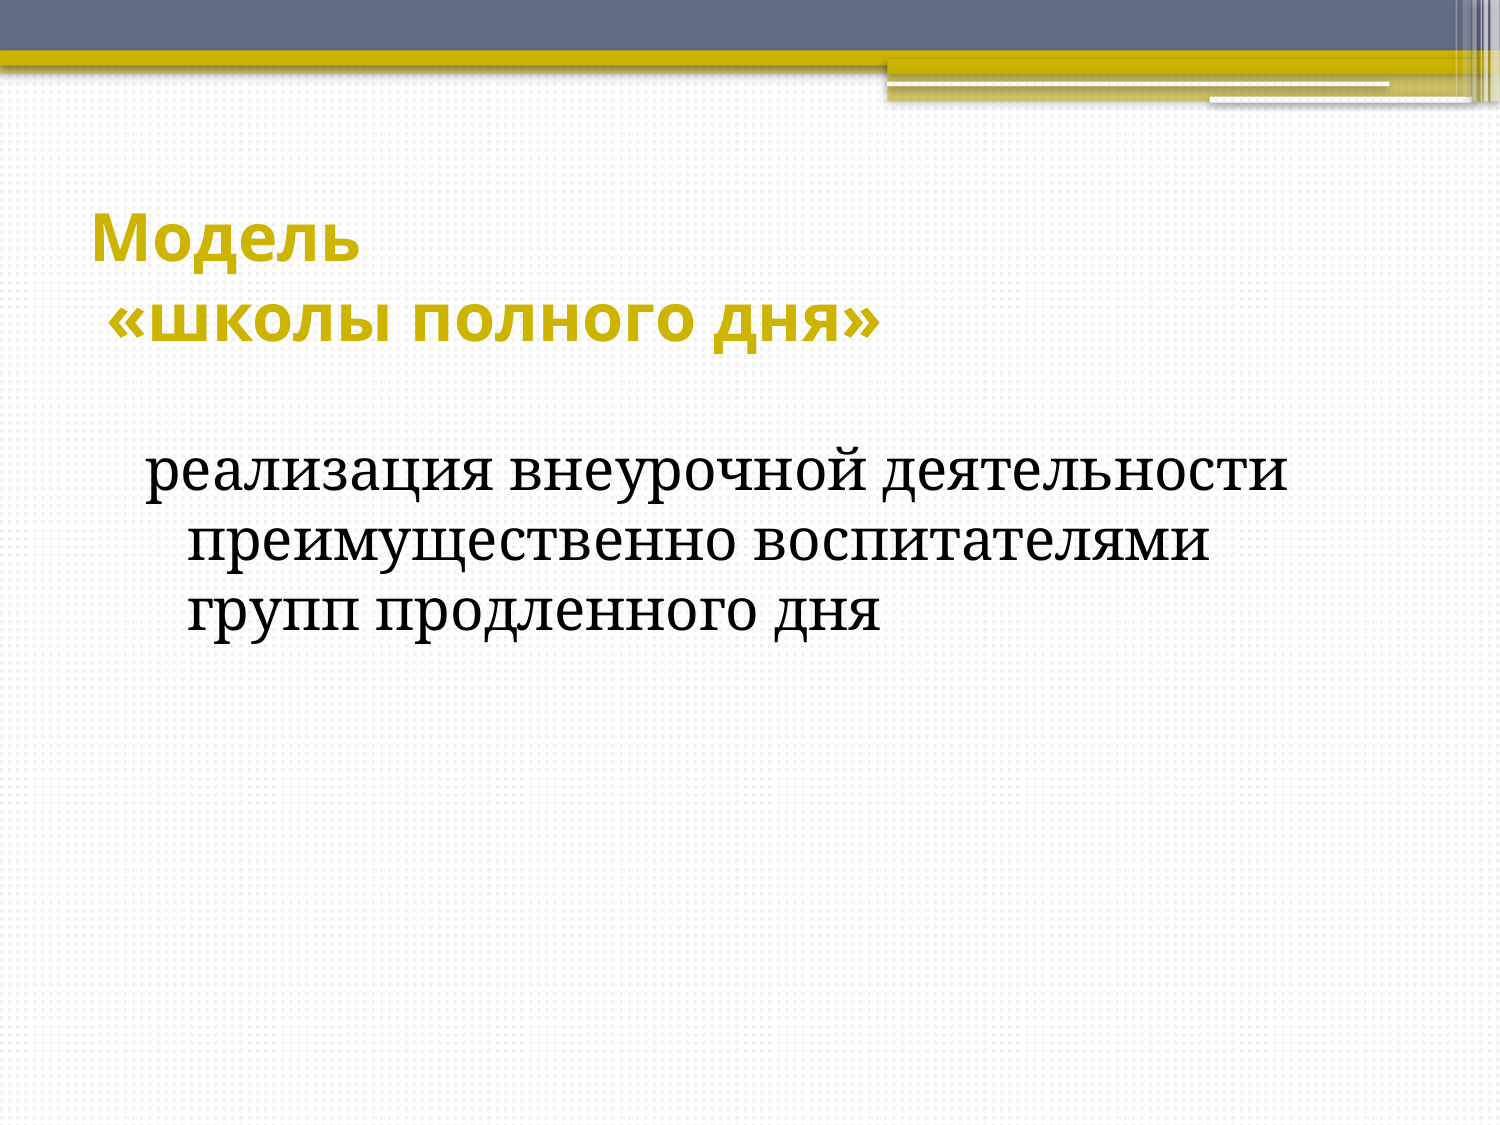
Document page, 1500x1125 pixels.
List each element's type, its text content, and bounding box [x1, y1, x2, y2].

title Модель «школы полного дня» [75, 187, 1425, 363]
list реализация внеурочной деятельности преимущественно воспитателями групп продленного дня [112, 425, 1388, 1000]
